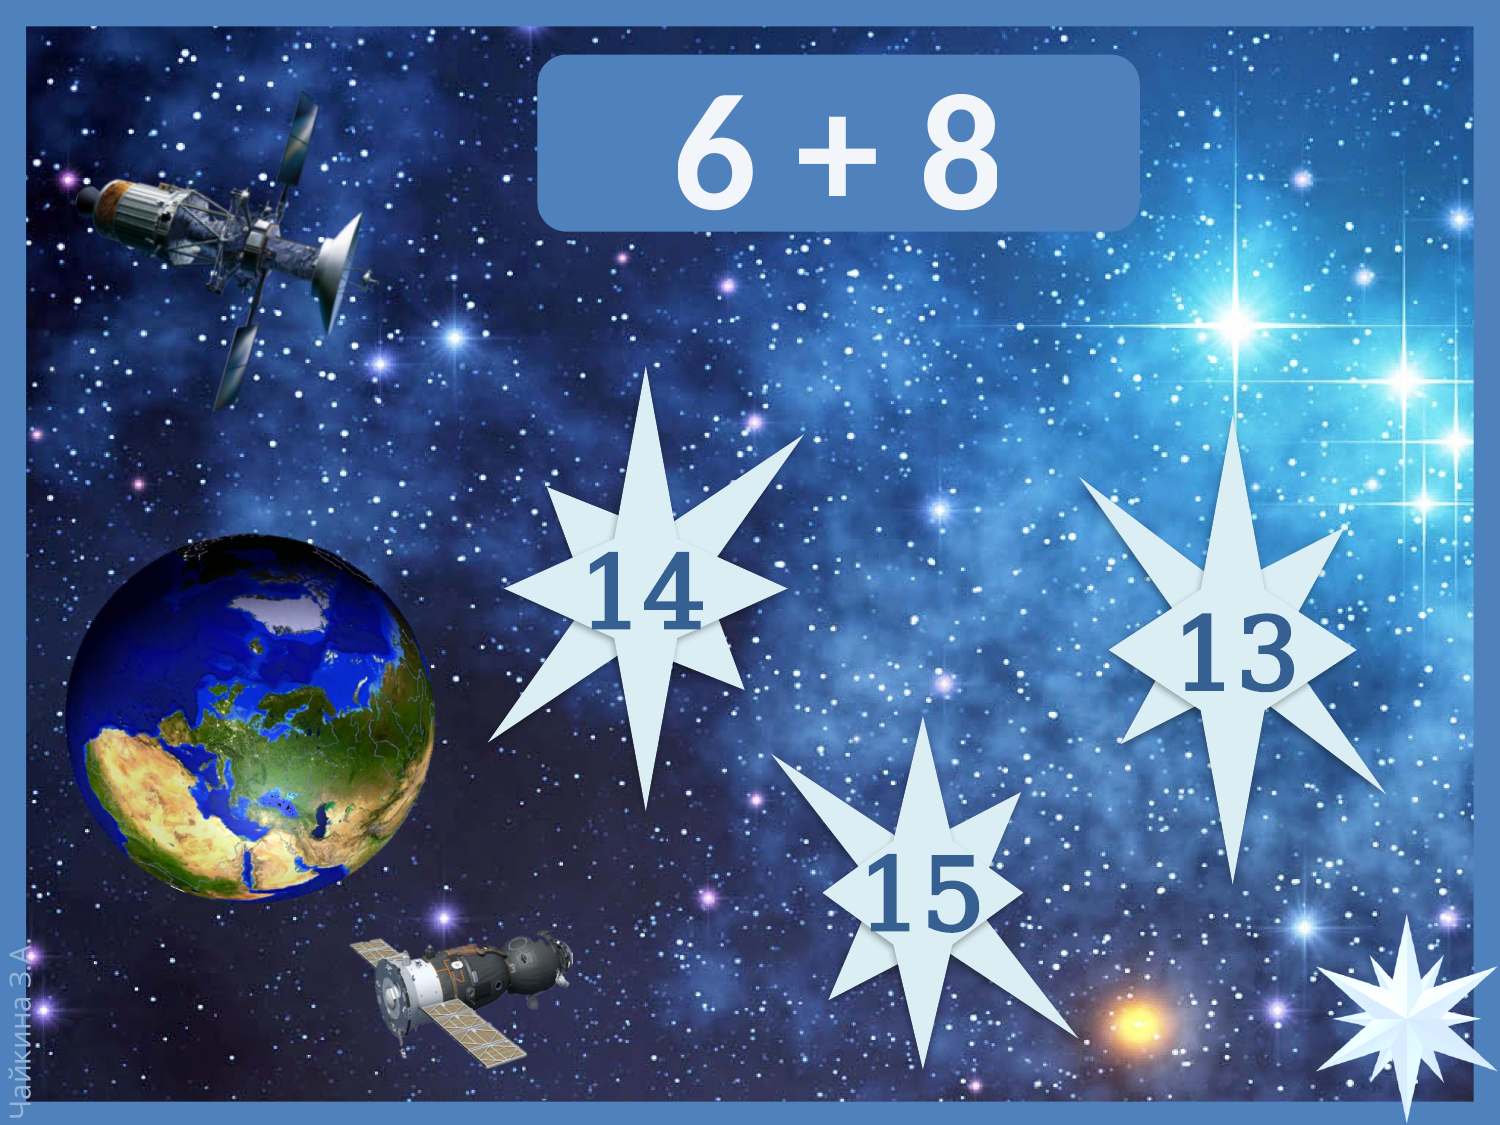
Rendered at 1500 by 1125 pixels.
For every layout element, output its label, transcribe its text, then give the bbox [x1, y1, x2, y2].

picture [1, 27, 1499, 1125]
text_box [715, 715, 1135, 1070]
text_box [1076, 414, 1389, 885]
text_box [424, 365, 867, 812]
text_box 6 + 8 [535, 52, 1142, 234]
